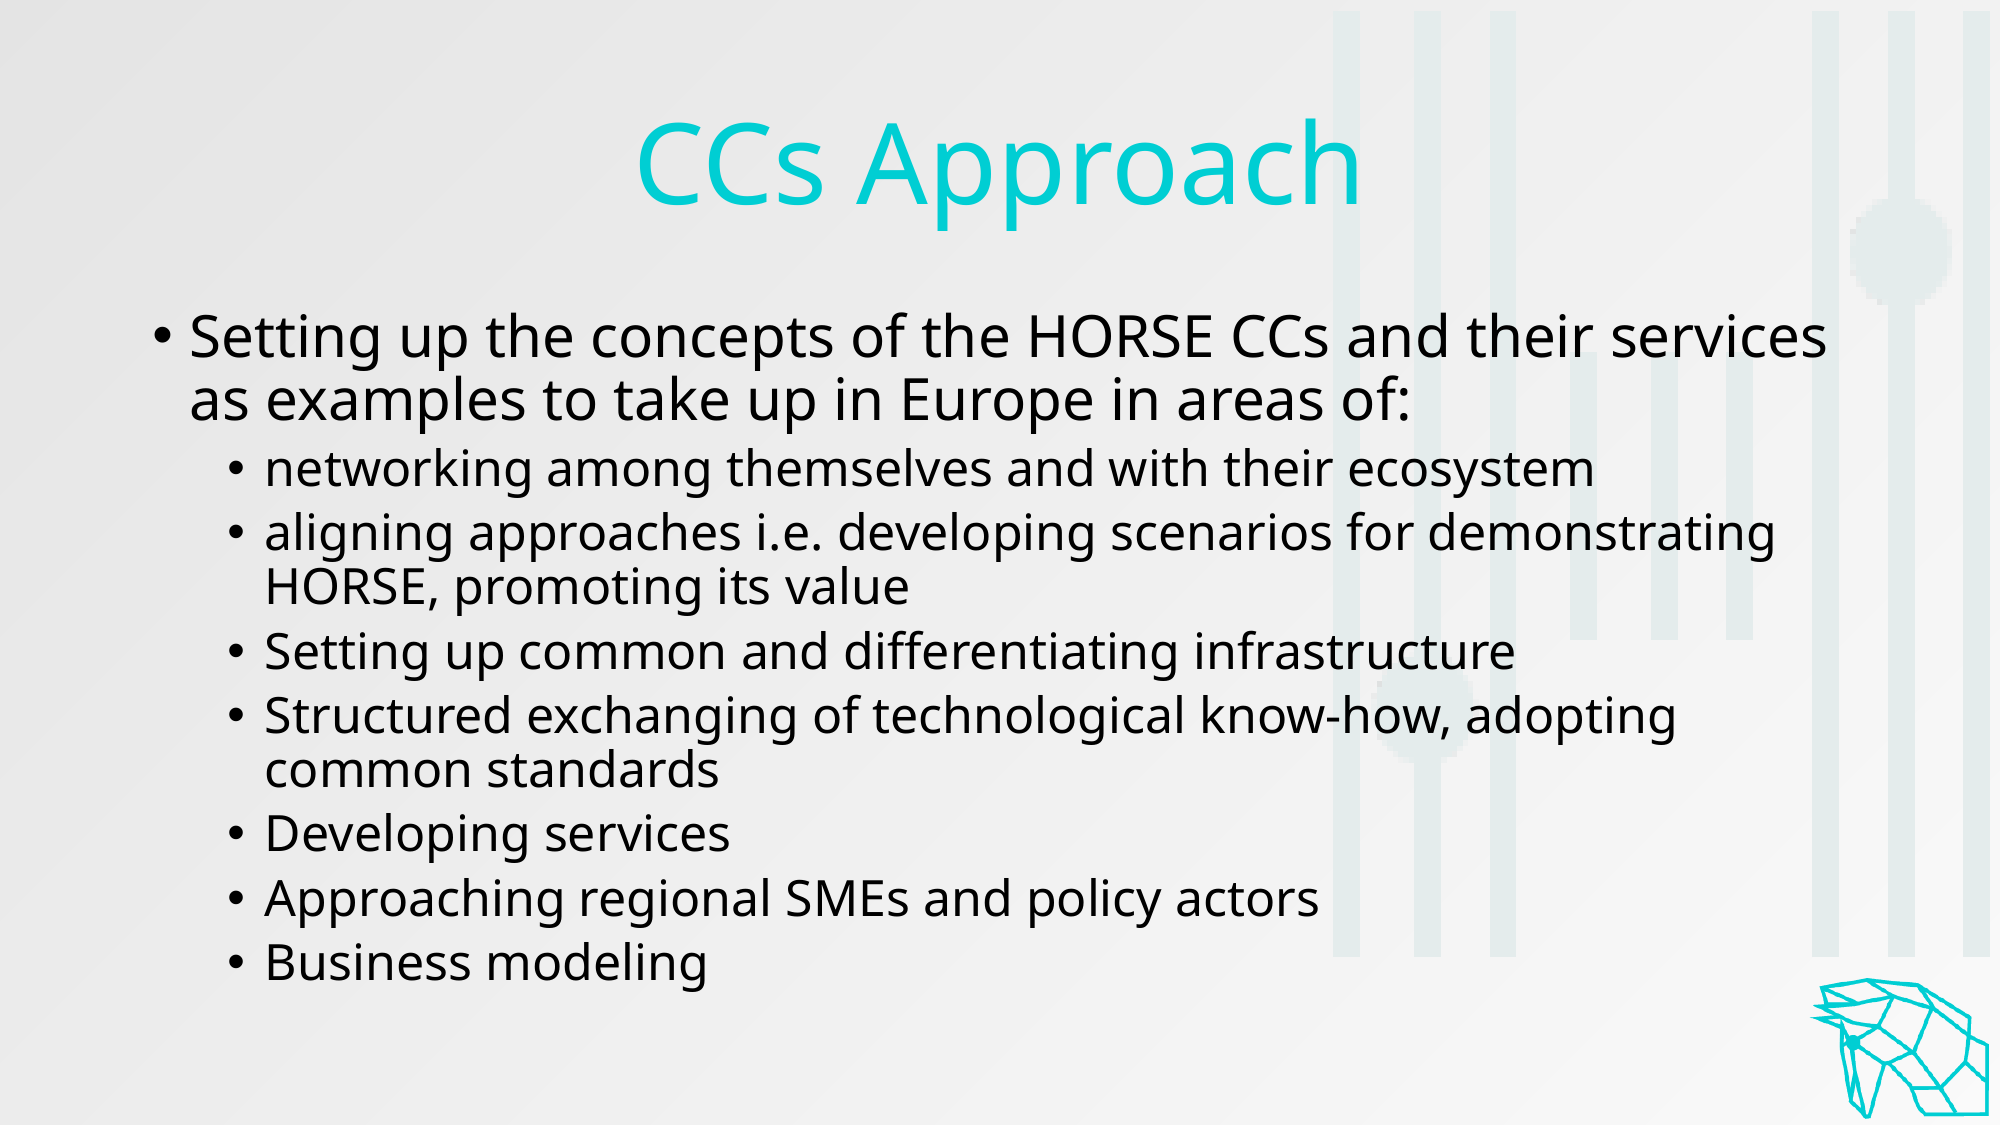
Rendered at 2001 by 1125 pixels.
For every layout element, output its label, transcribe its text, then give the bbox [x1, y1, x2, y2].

list Setting up the concepts of the HORSE CCs and their services as examples to take up in Europe in areas of: networking among themselves and with their ecosystem aligning approaches i.e. developing scenarios for demonstrating HORSE, promoting its value Setting up common and differentiating infrastructure Structured exchanging of technological know-how, adopting common standards Developing services Approaching regional SMEs and policy actors Business modeling [137, 299, 1863, 1014]
picture [1806, 966, 2000, 1125]
title CCs Approach [137, 59, 1863, 278]
